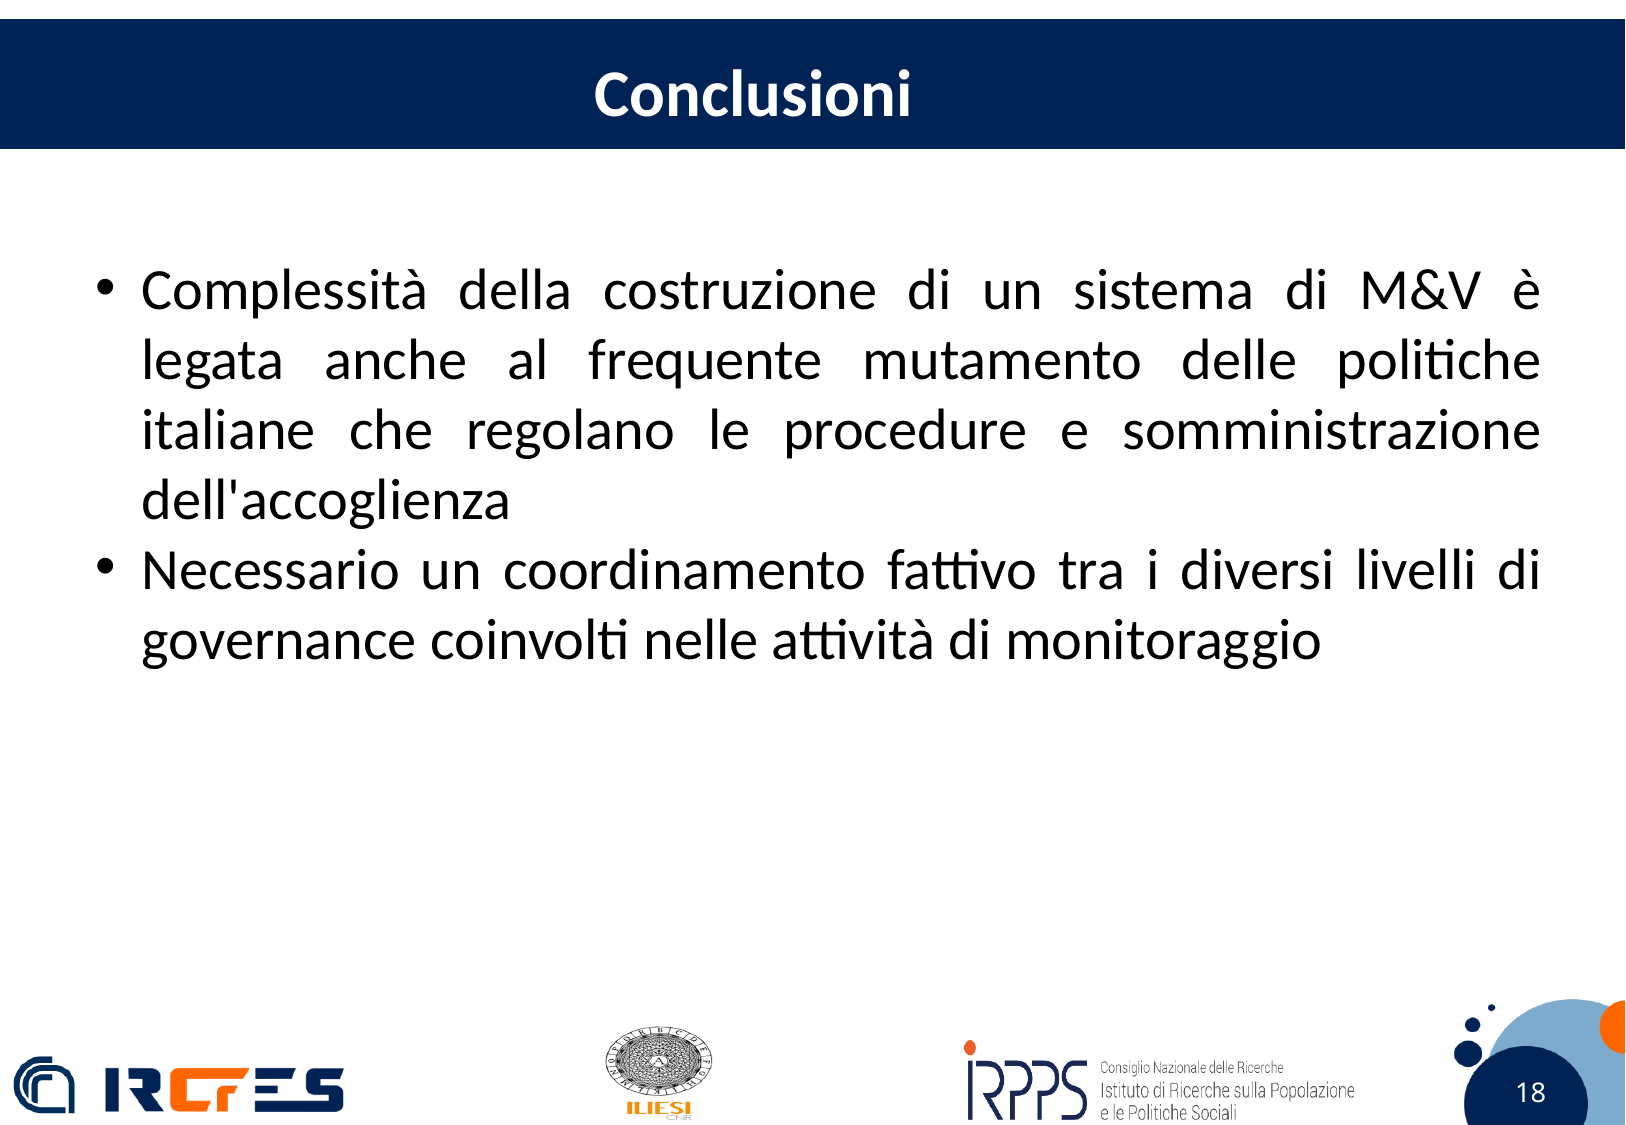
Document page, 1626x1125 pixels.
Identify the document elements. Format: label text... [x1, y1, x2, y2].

text_box Complessità della costruzione di un sistema di M&V è legata anche al frequente mutamento delle politiche italiane che regolano le procedure e somministrazione dell'accoglienza Necessario un coordinamento fattivo tra i diversi livelli di governance coinvolti nelle attività di monitoraggio [80, 243, 1557, 679]
picture [592, 1023, 725, 1123]
picture [964, 1040, 1354, 1120]
text_box Conclusioni [21, 42, 1625, 138]
picture [9, 1051, 82, 1118]
picture [103, 1066, 346, 1112]
picture [1431, 986, 1625, 1125]
